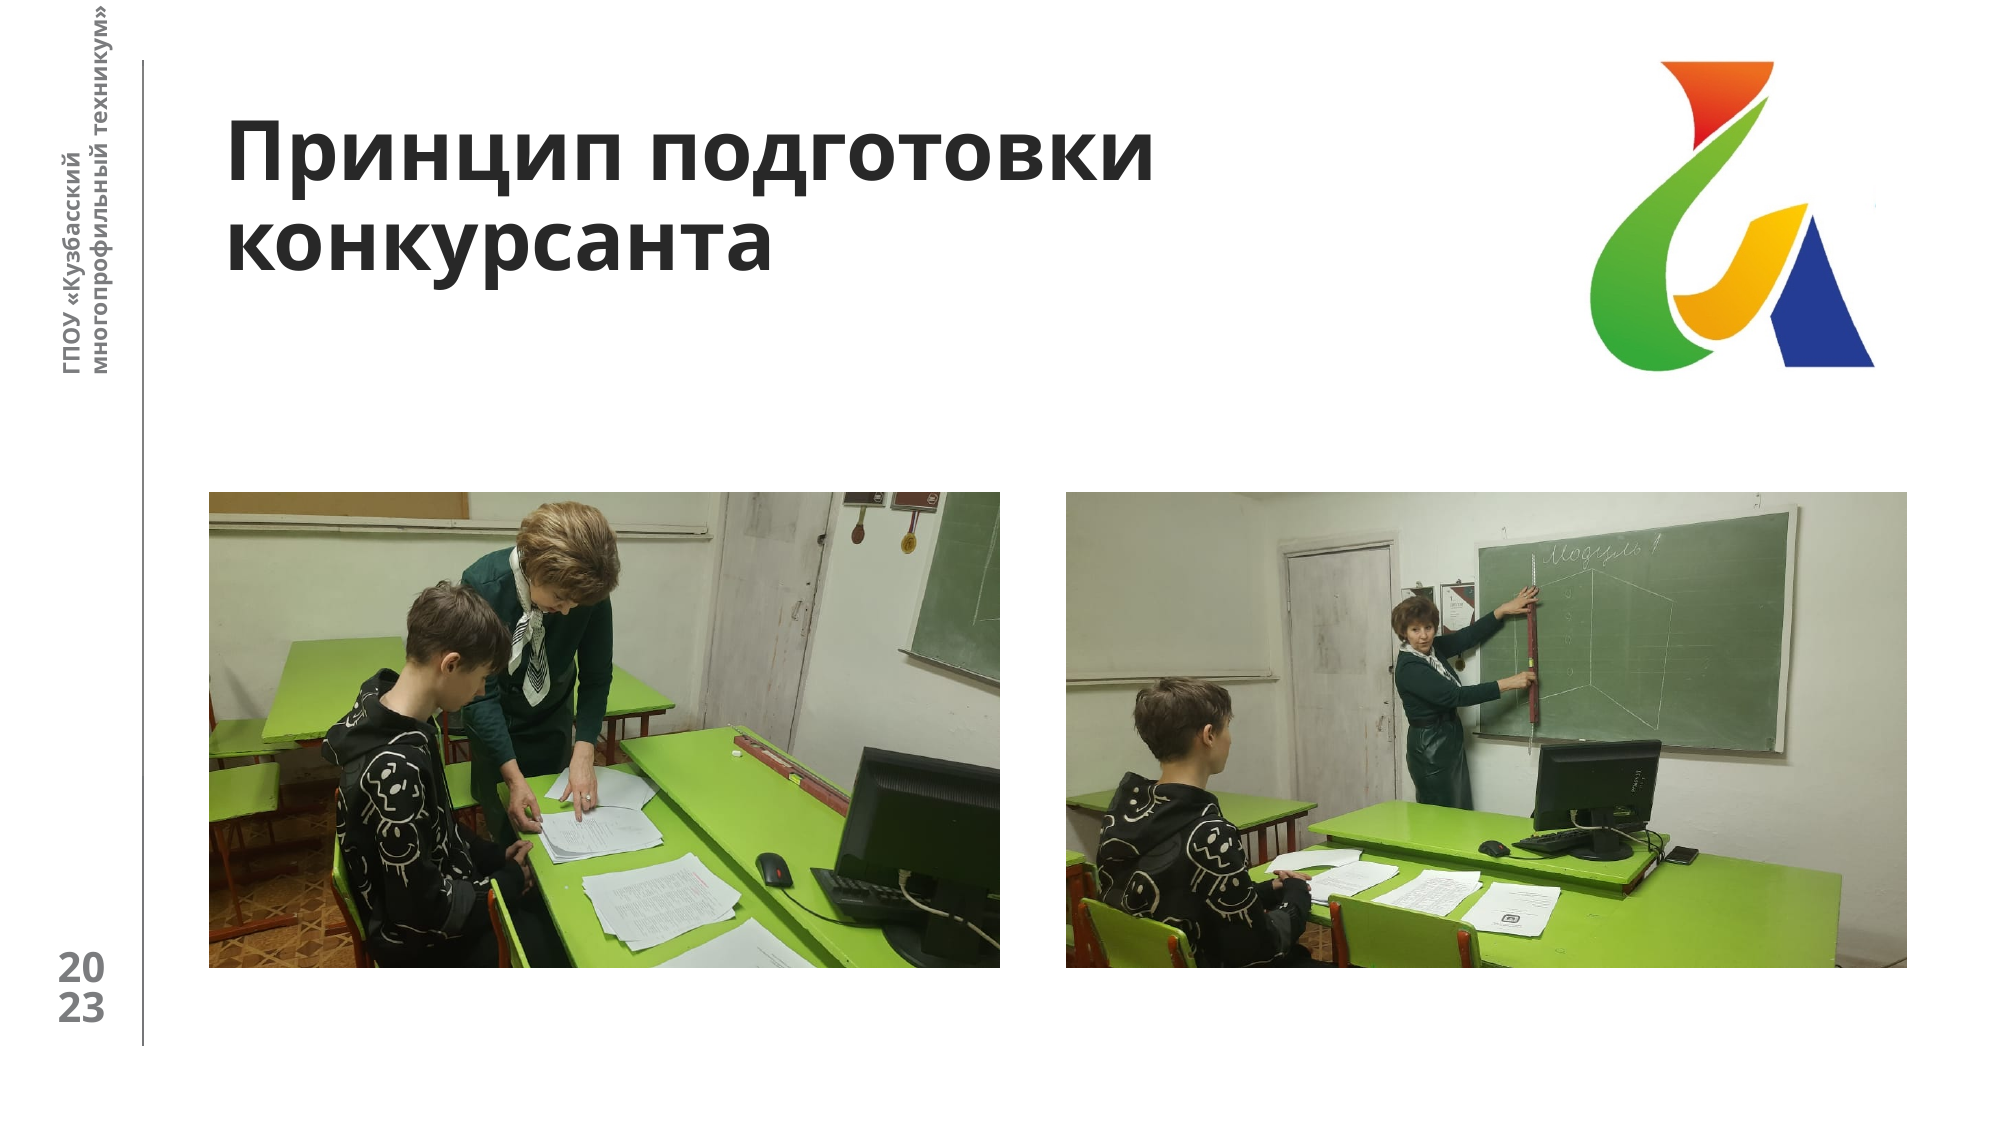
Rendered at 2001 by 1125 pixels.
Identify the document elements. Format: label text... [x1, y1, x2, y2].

picture [1066, 492, 1907, 968]
picture [209, 492, 1000, 968]
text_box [42, 41, 144, 1047]
text_box Принцип подготовки конкурсанта [209, 100, 1584, 296]
picture [1584, 56, 1876, 381]
